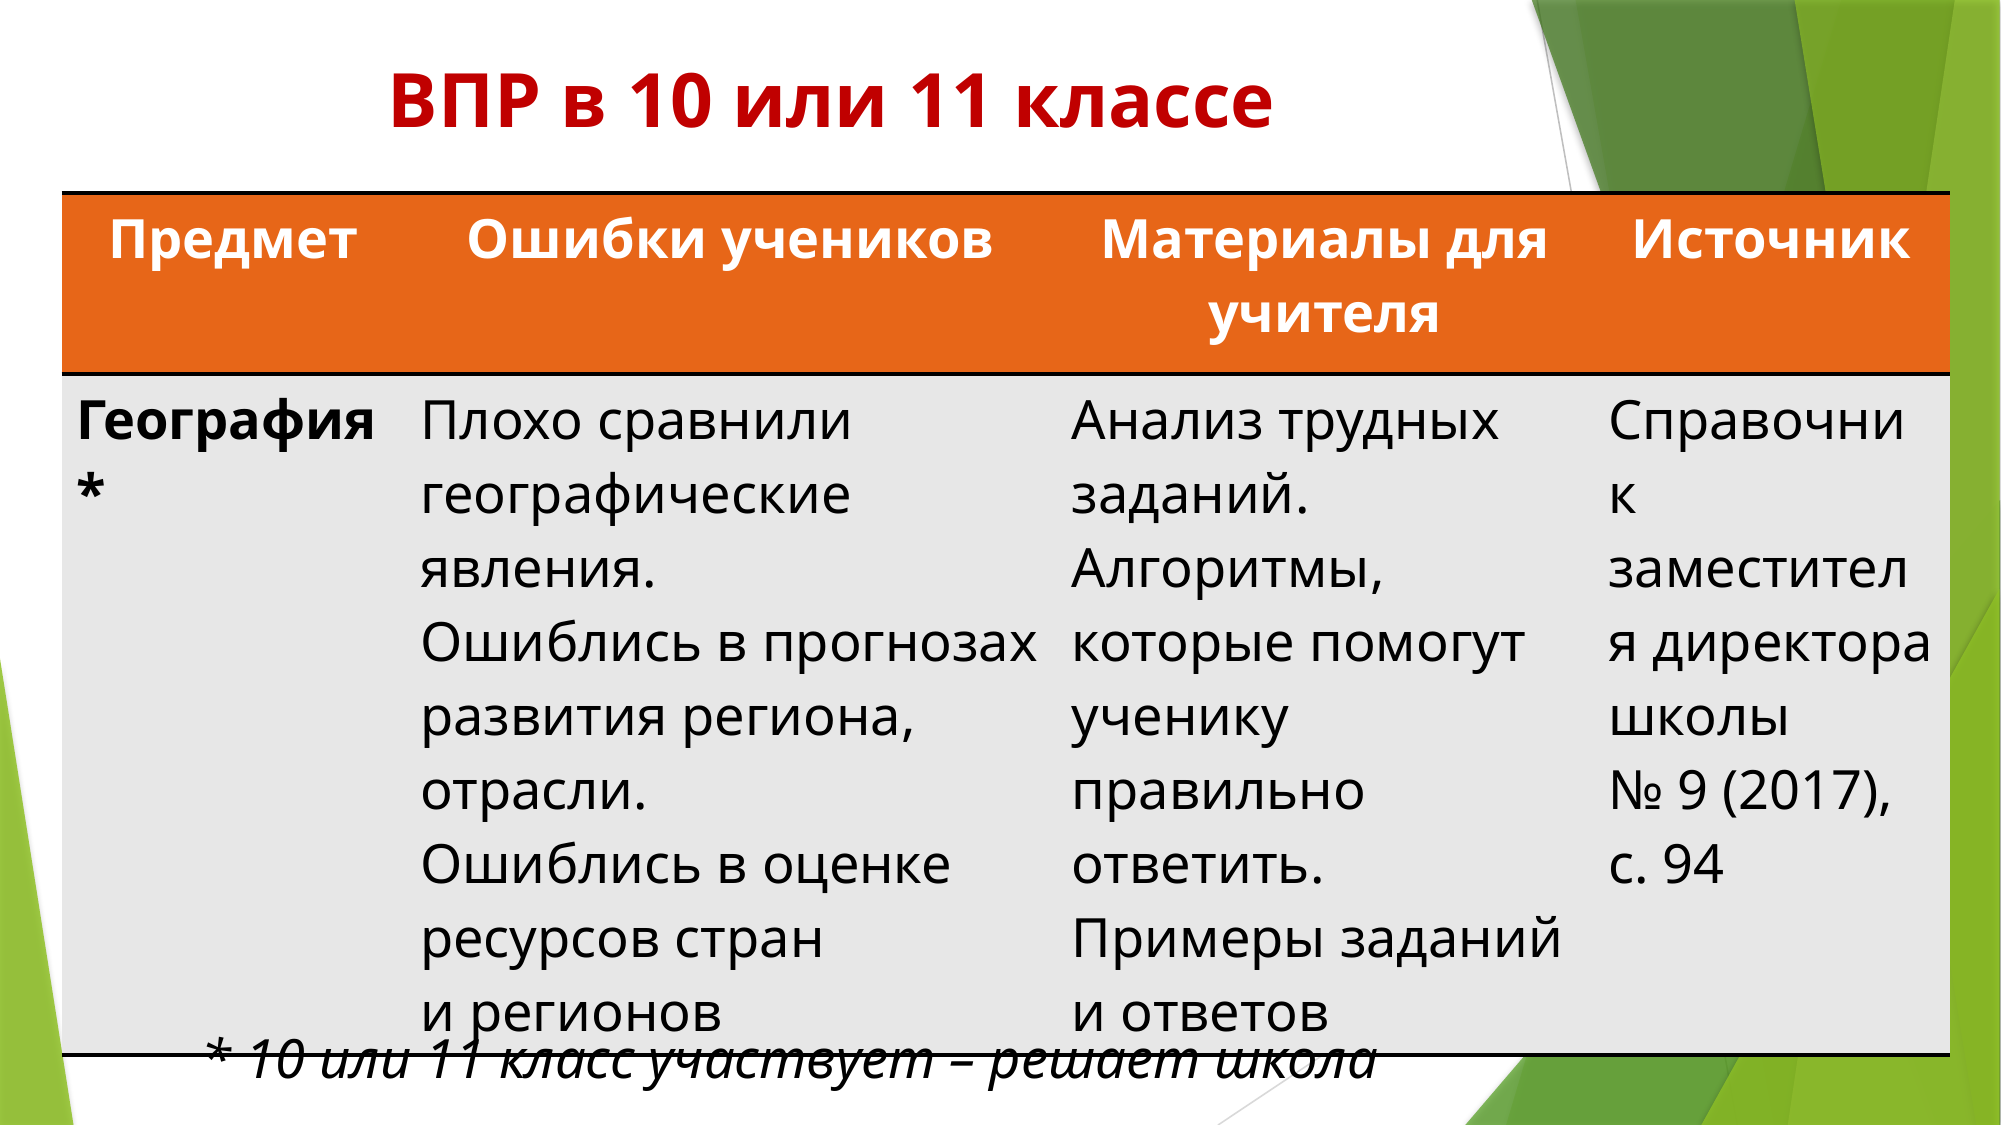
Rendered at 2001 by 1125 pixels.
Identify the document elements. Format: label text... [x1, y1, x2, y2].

table_header Материалы для учителя [1057, 195, 1593, 372]
table_header Ошибки учеников [405, 195, 1057, 372]
text_box * 10 или 11 класс участвует – решает школа [96, 1017, 1485, 1098]
title ВПР в 10 или 11 классе [75, 45, 1589, 191]
table_header Предмет [62, 195, 405, 372]
table_cell Плохо сравнили географические явления. Ошиблись в прогнозах развития региона, отрасли. Ошиблись в оценке ресурсов стран и регионов [405, 376, 1057, 1017]
table_cell Справочник заместителя директора школы № 9 (2017), с. 94 [1593, 376, 1950, 1053]
table_cell Анализ трудных заданий. Алгоритмы, которые помогут ученику правильно ответить. Примеры заданий и ответов [1057, 376, 1593, 1053]
table_cell География* [62, 376, 405, 1053]
table_header Источник [1593, 195, 1950, 372]
